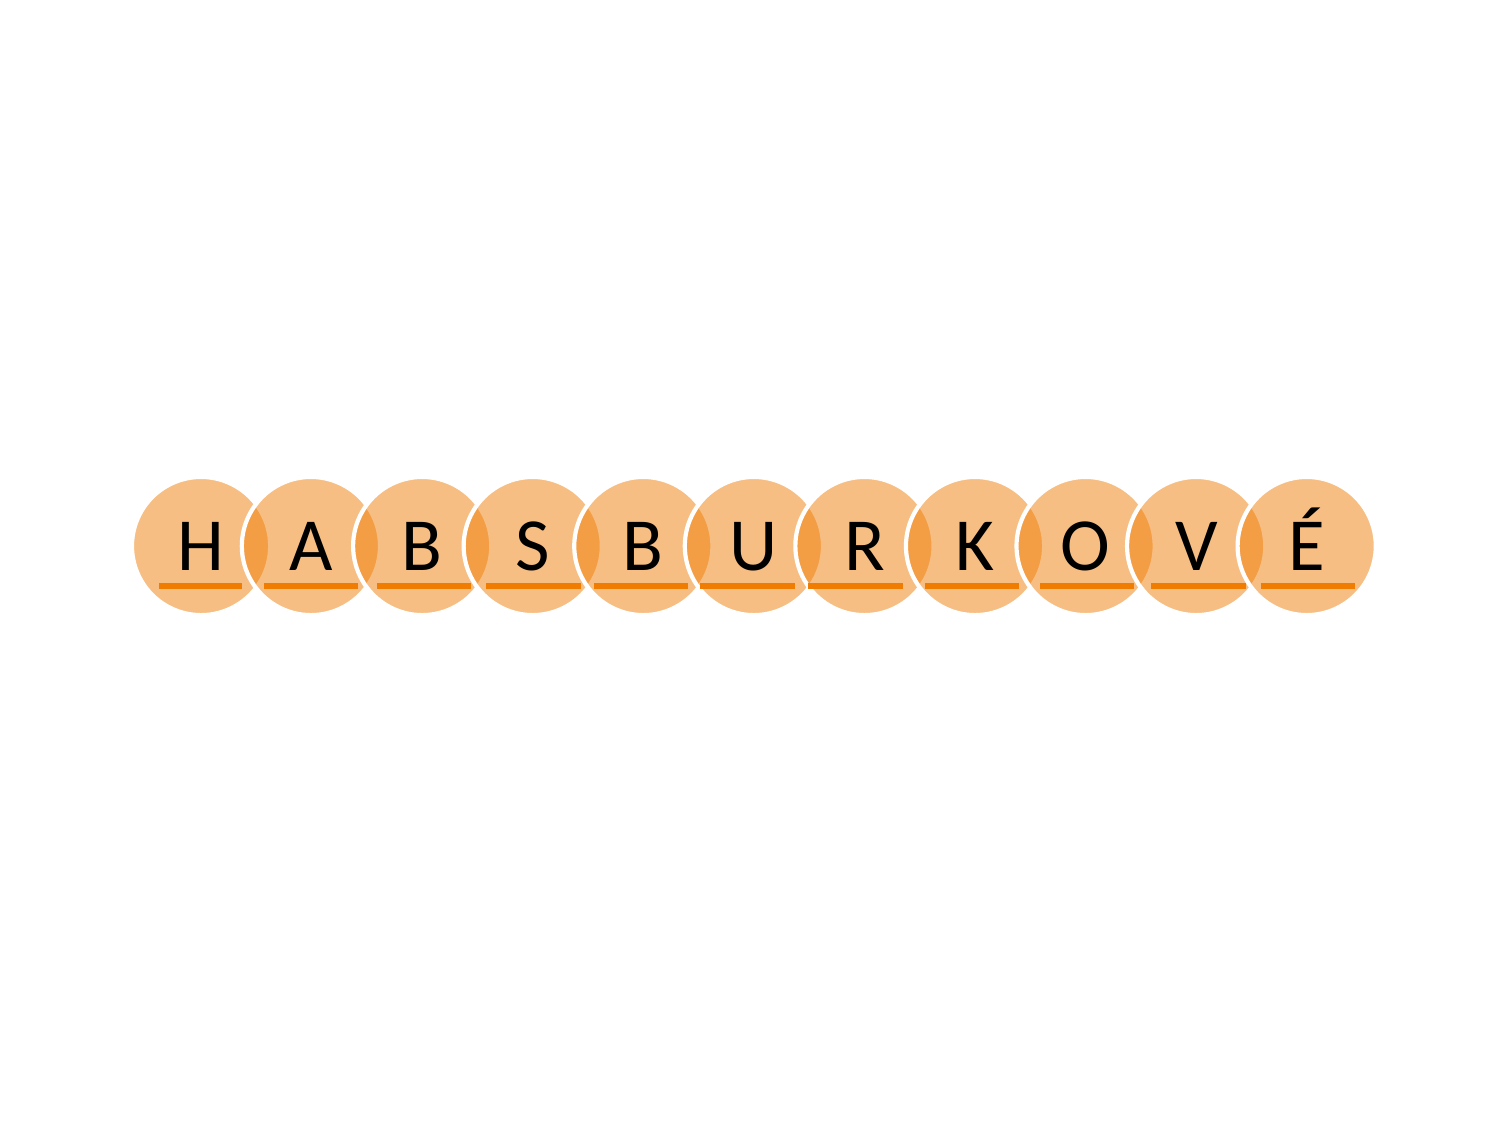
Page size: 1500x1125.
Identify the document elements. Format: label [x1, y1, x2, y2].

text_box [131, 184, 1377, 908]
